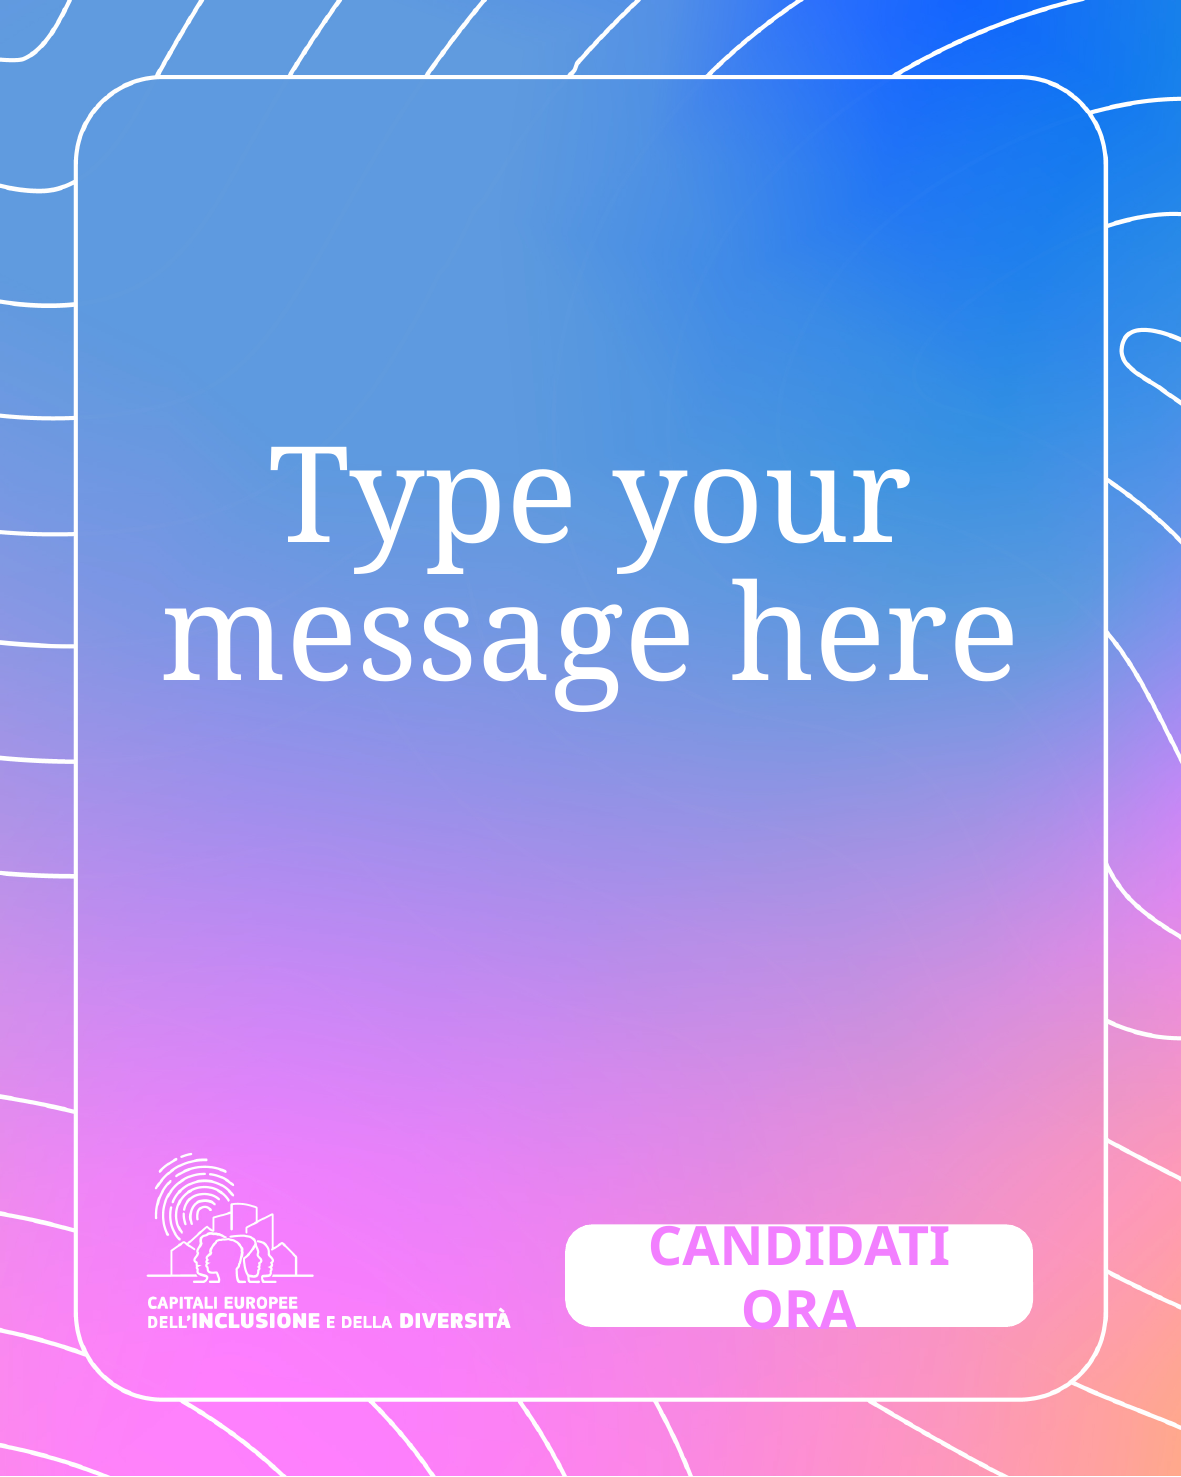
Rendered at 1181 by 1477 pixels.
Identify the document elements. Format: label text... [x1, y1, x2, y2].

text_box CANDIDATI ORA [579, 1238, 1019, 1313]
title Type your message here [88, 161, 1093, 977]
picture [0, 0, 1181, 1476]
